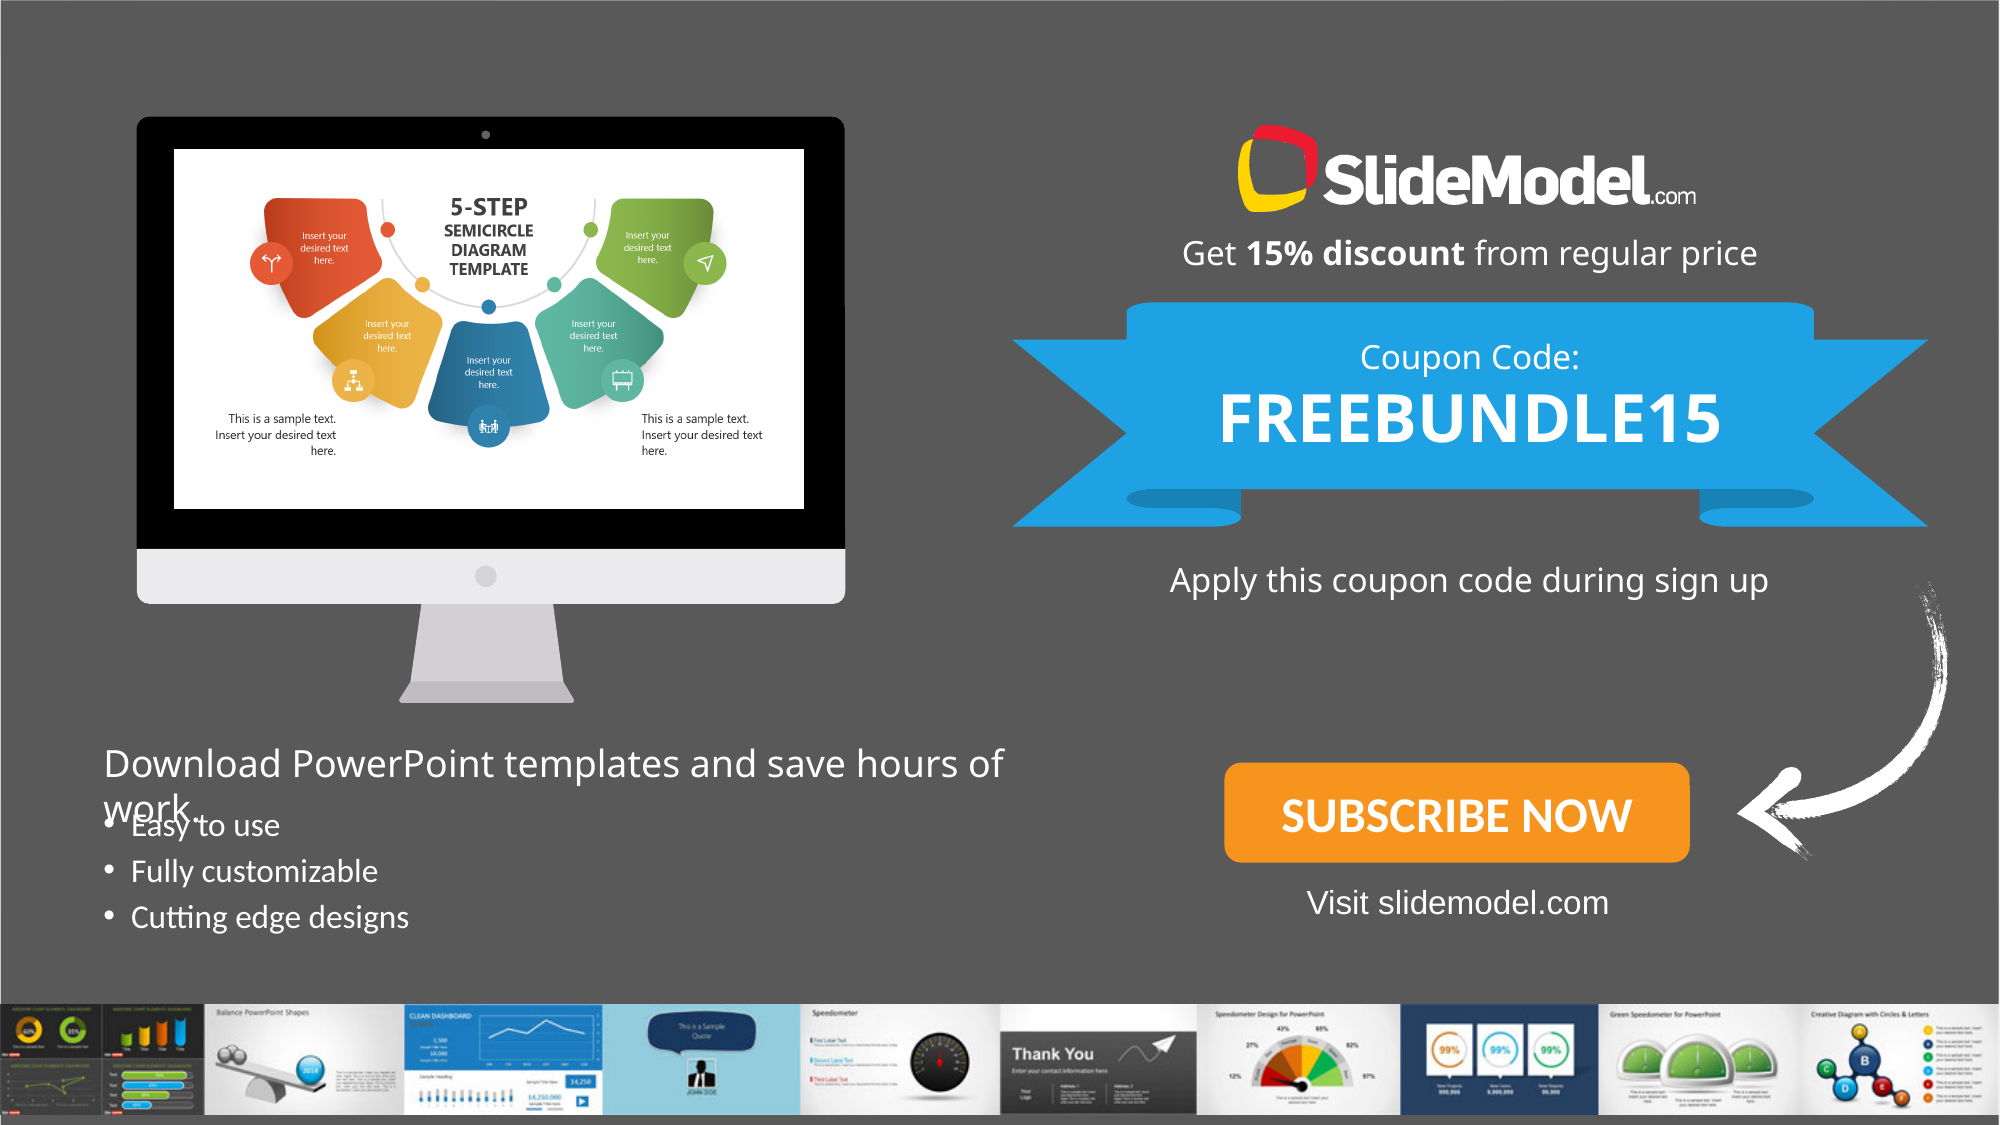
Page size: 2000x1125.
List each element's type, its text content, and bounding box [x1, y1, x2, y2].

text_box SUBSCRIBE NOW [1222, 760, 1692, 865]
text_box Download PowerPoint templates and save hours of work. [88, 732, 1059, 838]
text_box Visit slidemodel.com [1247, 874, 1669, 928]
text_box [0, 0, 2000, 1003]
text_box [136, 116, 846, 704]
text_box Get 15% discount from regular price [1058, 225, 1883, 280]
text_box [1010, 300, 1931, 529]
text_box Coupon Code: FREEBUNDLE15 [1173, 328, 1768, 464]
text_box [1928, 587, 1937, 601]
picture [0, 1003, 1999, 1116]
picture [174, 149, 805, 509]
picture [1237, 125, 1696, 213]
text_box Easy to use Fully customizable Cutting edge designs [88, 838, 863, 943]
text_box [1736, 594, 1949, 861]
text_box Apply this coupon code during sign up [1129, 551, 1811, 607]
